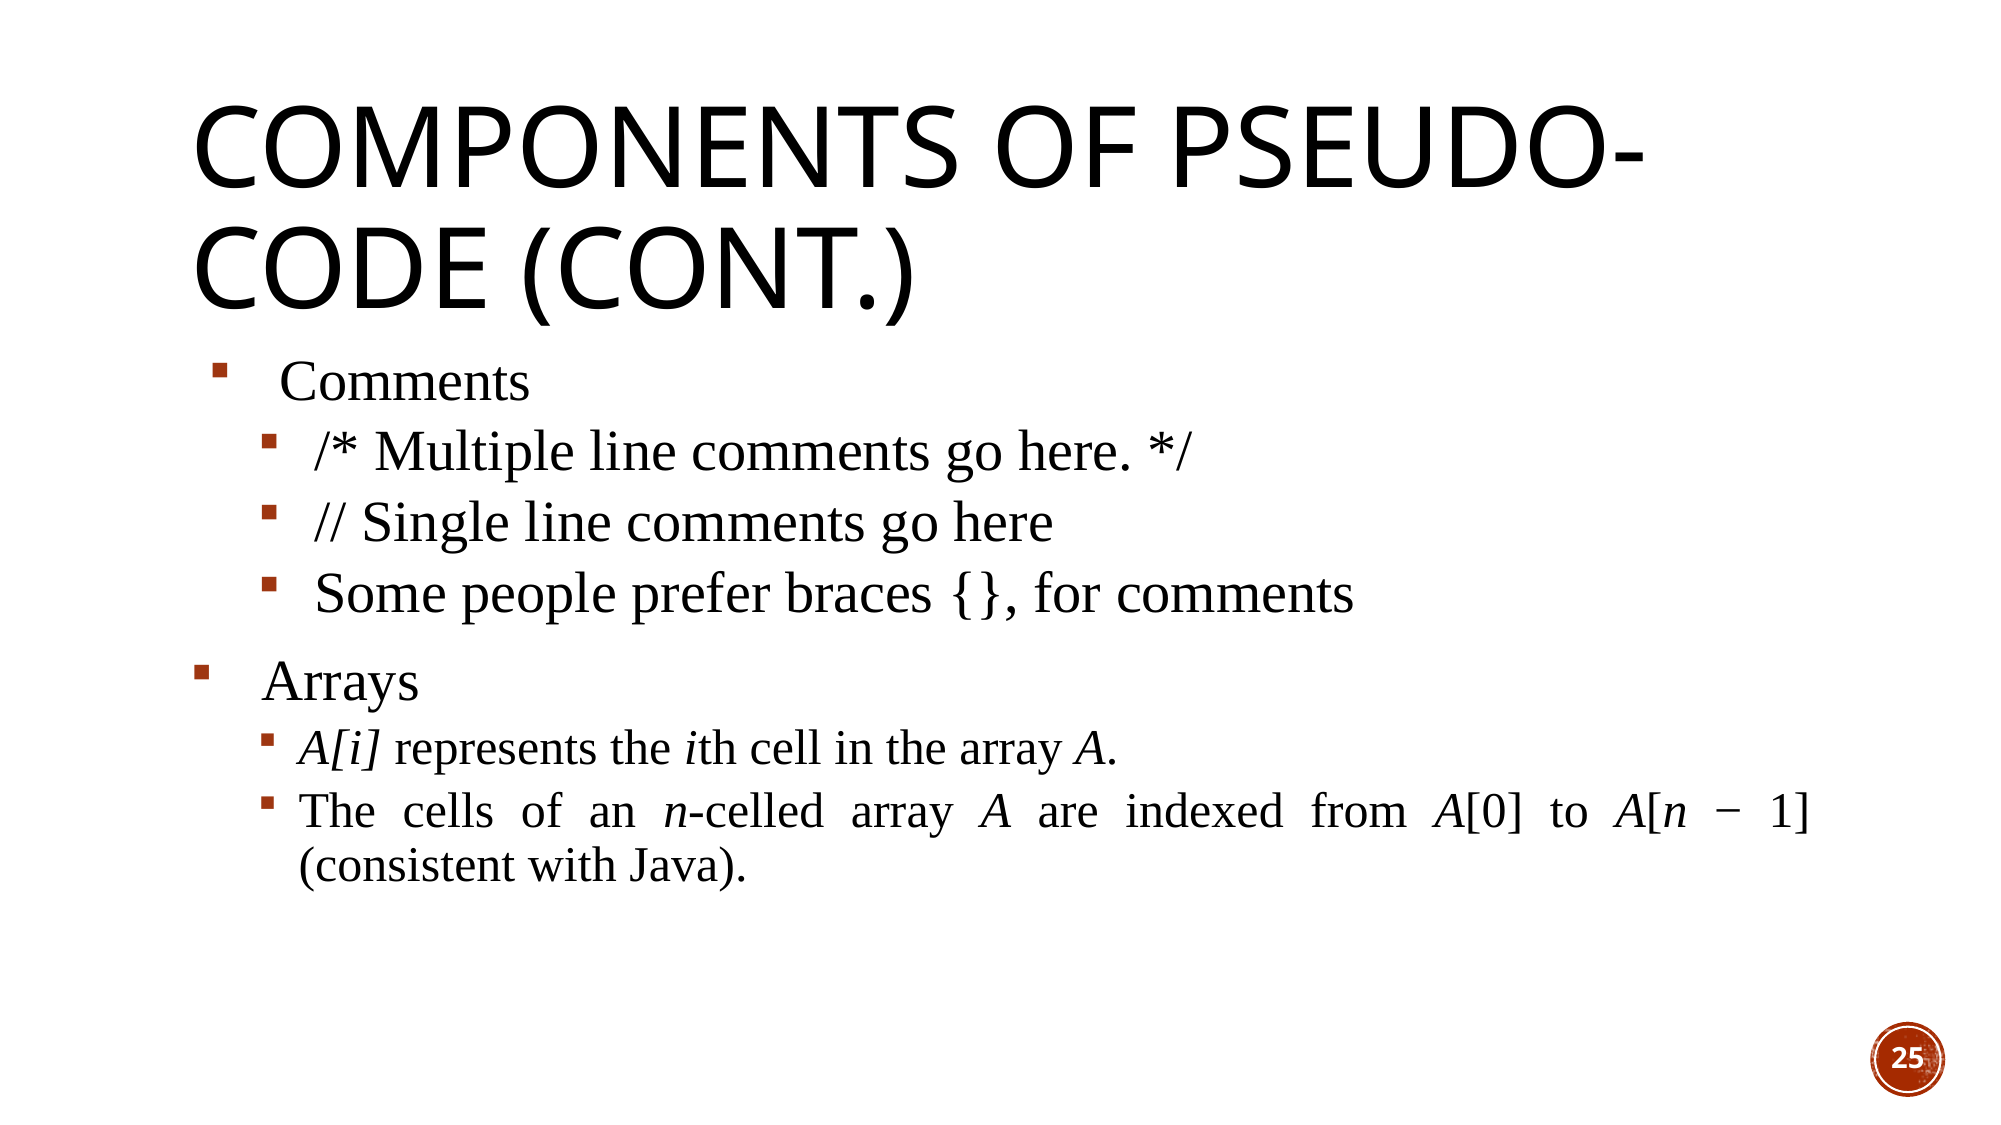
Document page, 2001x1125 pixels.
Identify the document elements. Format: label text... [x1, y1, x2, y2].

title Components of Pseudo-code (cont.) [175, 79, 1826, 344]
list Comments /* Multiple line comments go here. */ // Single line comments go here Some people prefer braces {}, for comments Arrays A[i] represents the ith cell in the array A. The cells of an n-celled array A are indexed from A[0] to A[n − 1] (consistent with Java). [175, 348, 1826, 1013]
slide_number 25 [1855, 1028, 1961, 1089]
